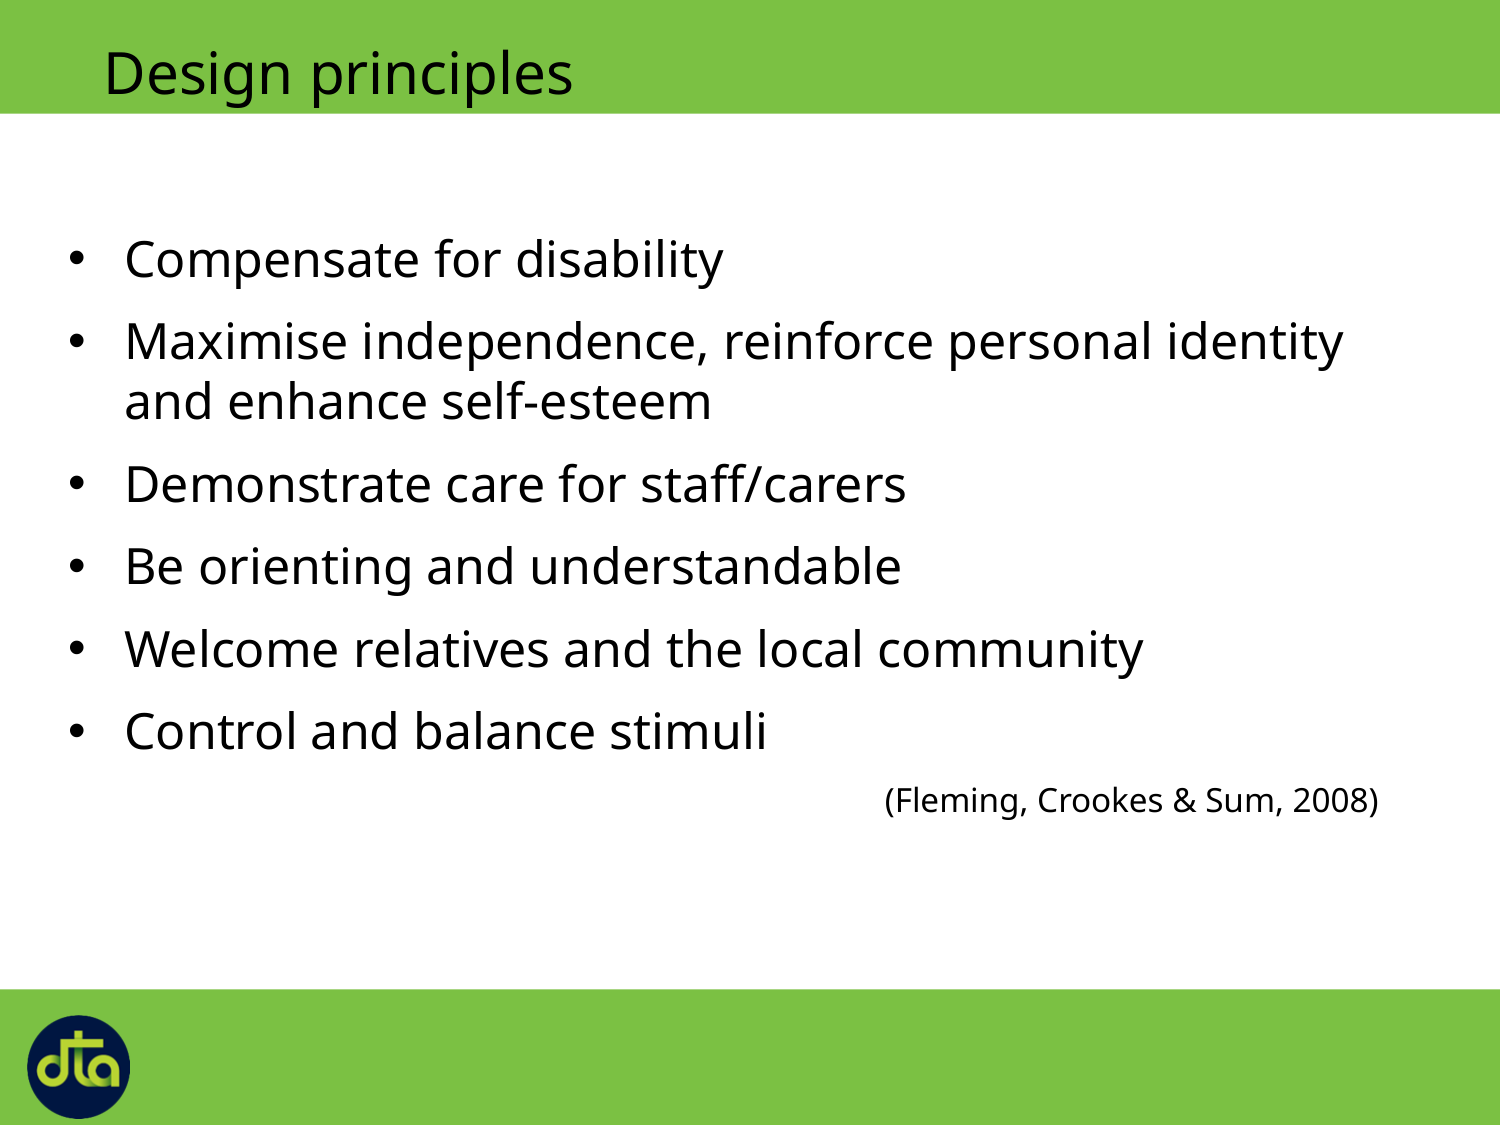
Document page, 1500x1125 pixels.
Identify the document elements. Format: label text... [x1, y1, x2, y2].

text_box Design principles [1, 19, 677, 124]
text_box Compensate for disability Maximise independence, reinforce personal identity and enhance self-esteem Demonstrate care for staff/carers Be orienting and understandable Welcome relatives and the local community Control and balance stimuli (Fleming, Crookes & Sum, 2008) [53, 219, 1403, 963]
picture [27, 1015, 131, 1120]
